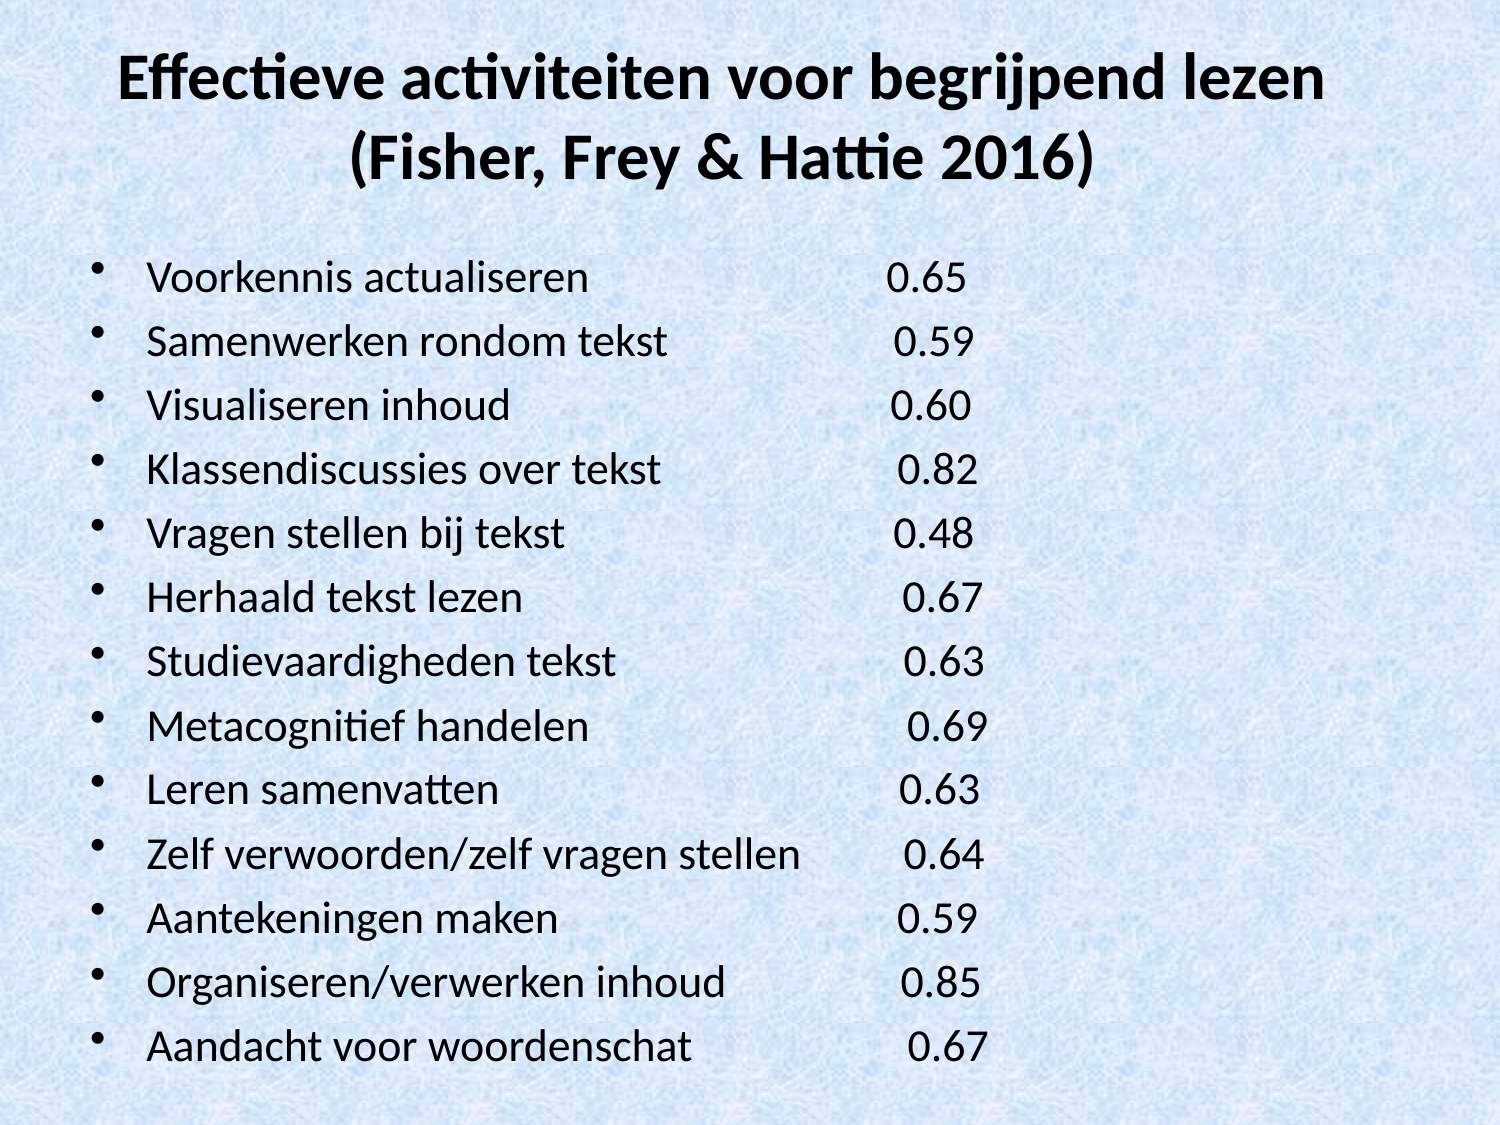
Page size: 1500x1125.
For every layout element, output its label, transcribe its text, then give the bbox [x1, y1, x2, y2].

list Voorkennis actualiseren 0.65 Samenwerken rondom tekst 0.59 Visualiseren inhoud 0.60 Klassendiscussies over tekst 0.82 Vragen stellen bij tekst 0.48 Herhaald tekst lezen 0.67 Studievaardigheden tekst 0.63 Metacognitief handelen 0.69 Leren samenvatten 0.63 Zelf verwoorden/zelf vragen stellen 0.64 Aantekeningen maken 0.59 Organiseren/verwerken inhoud 0.85 Aandacht voor woordenschat 0.67 [75, 238, 1425, 1005]
picture [0, 0, 1500, 1125]
title Effectieve activiteiten voor begrijpend lezen (Fisher, Frey & Hattie 2016) [47, 19, 1398, 207]
